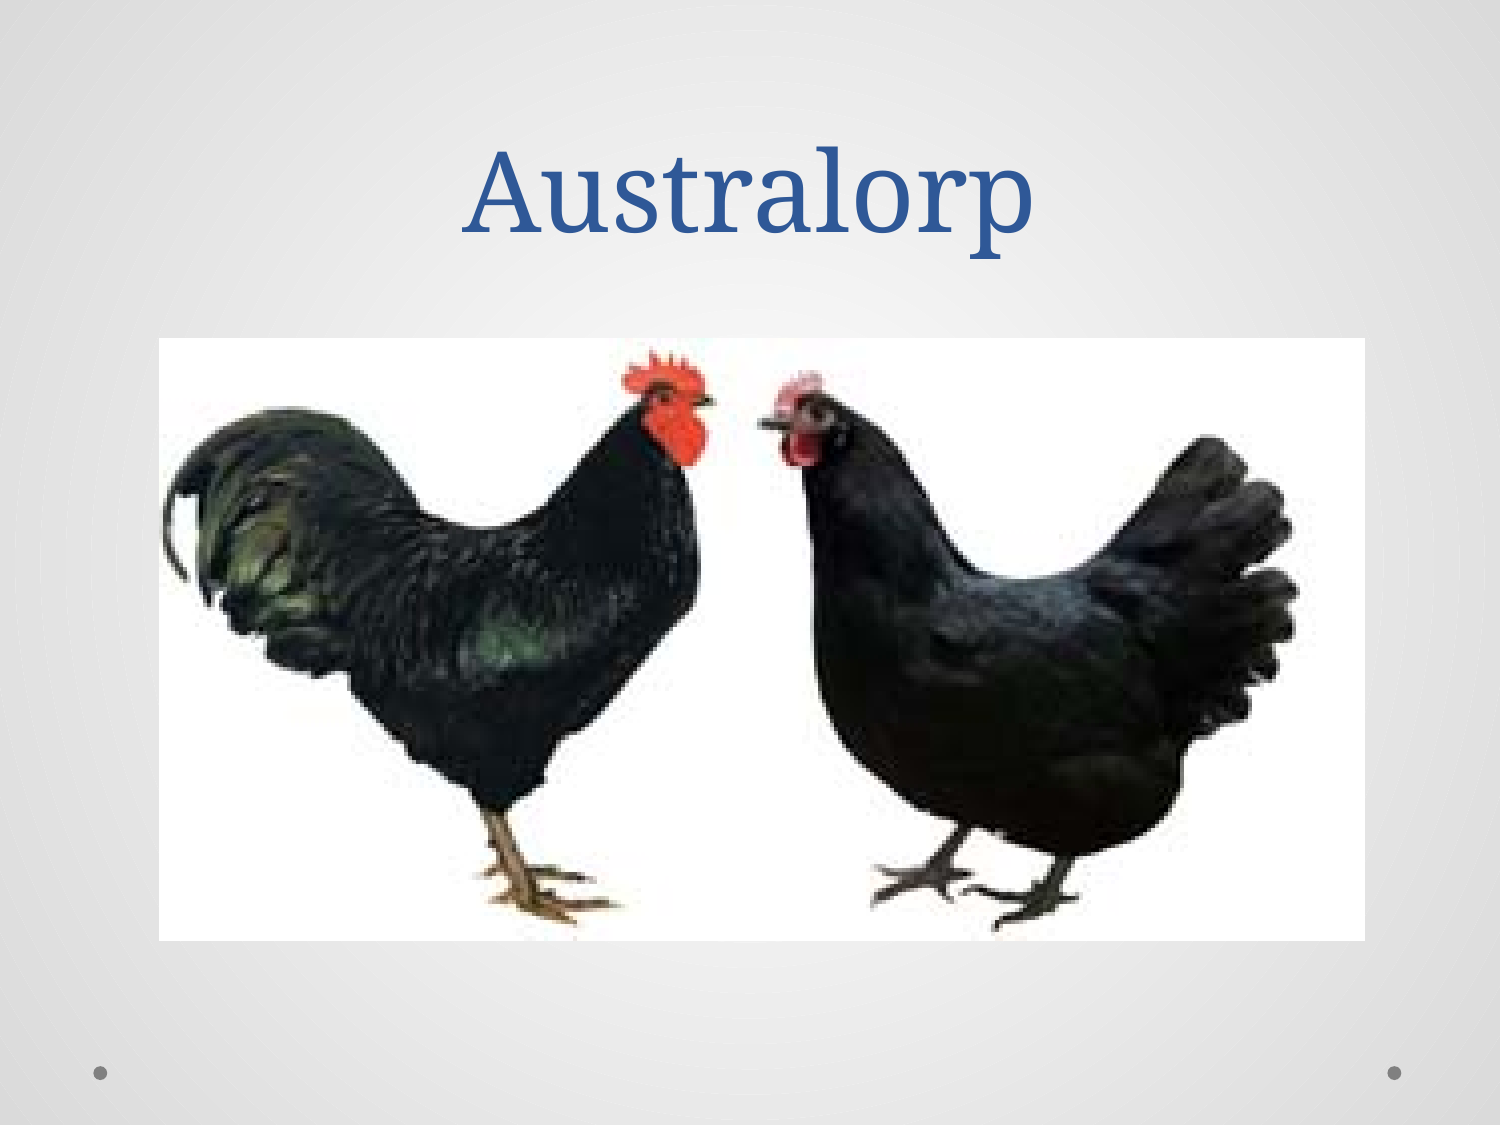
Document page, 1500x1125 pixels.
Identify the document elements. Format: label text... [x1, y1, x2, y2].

title Australorp [75, 0, 1425, 263]
picture [159, 337, 1365, 941]
